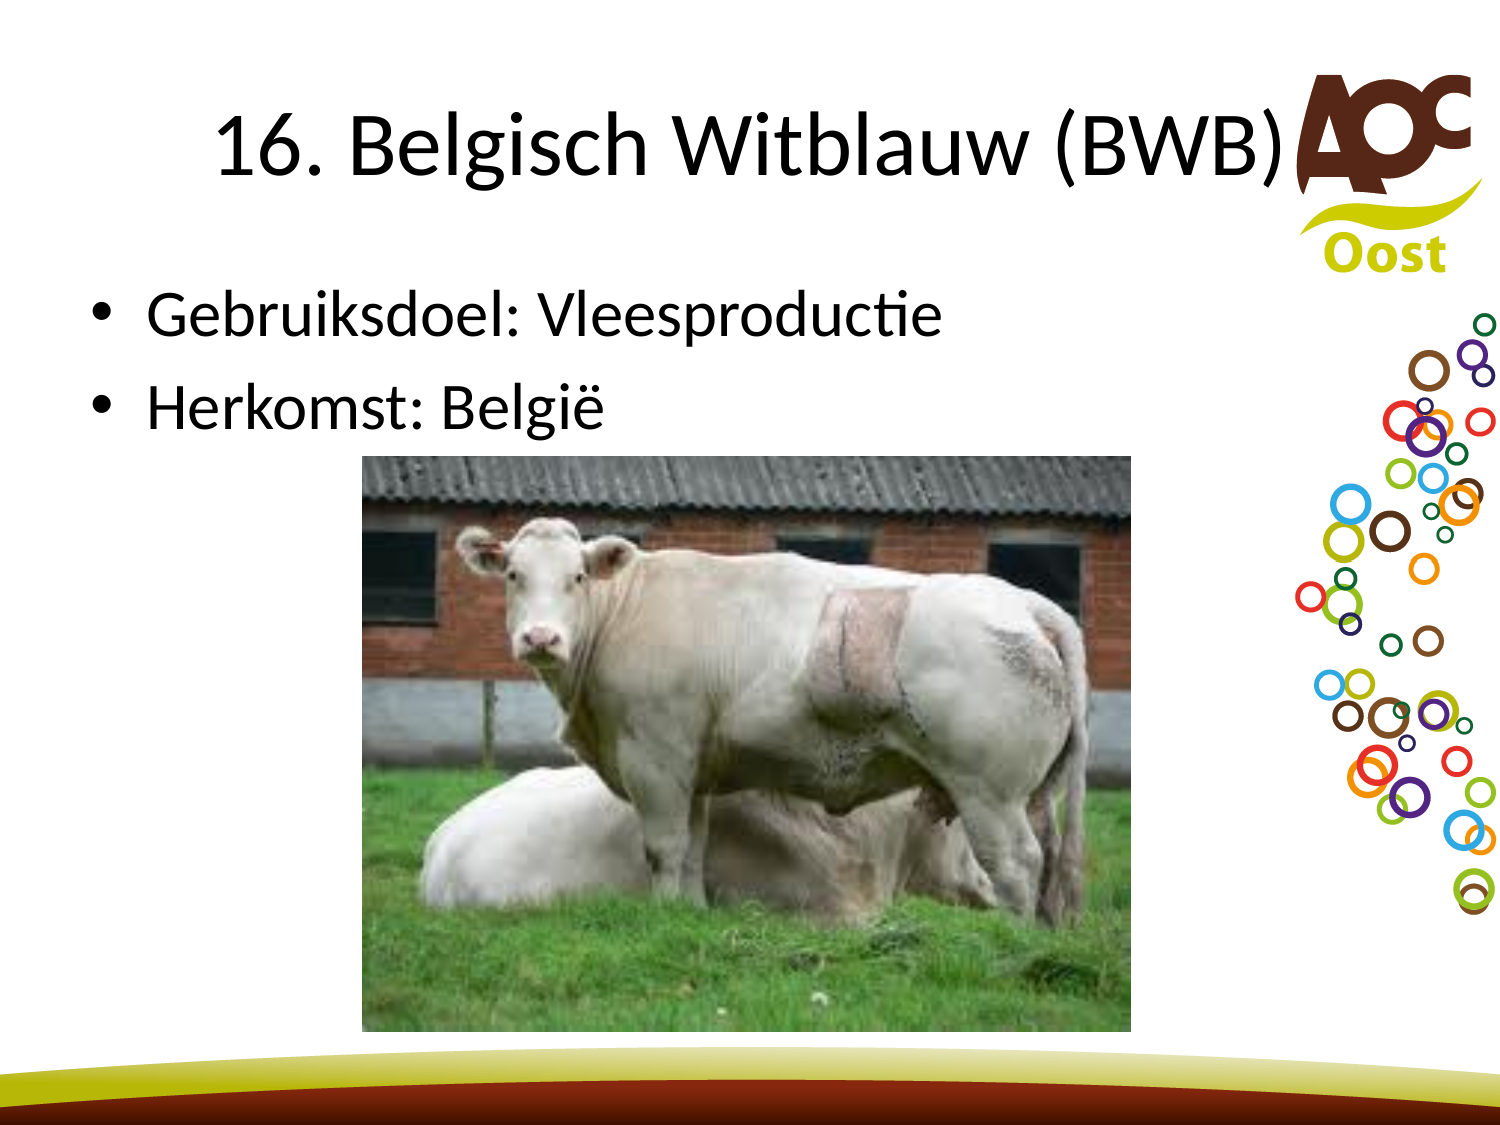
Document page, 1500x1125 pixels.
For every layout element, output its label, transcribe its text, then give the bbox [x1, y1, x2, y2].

list Gebruiksdoel: Vleesproductie Herkomst: België [75, 262, 1425, 1005]
picture [0, 0, 1500, 1125]
title 16. Belgisch Witblauw (BWB) [75, 45, 1425, 233]
